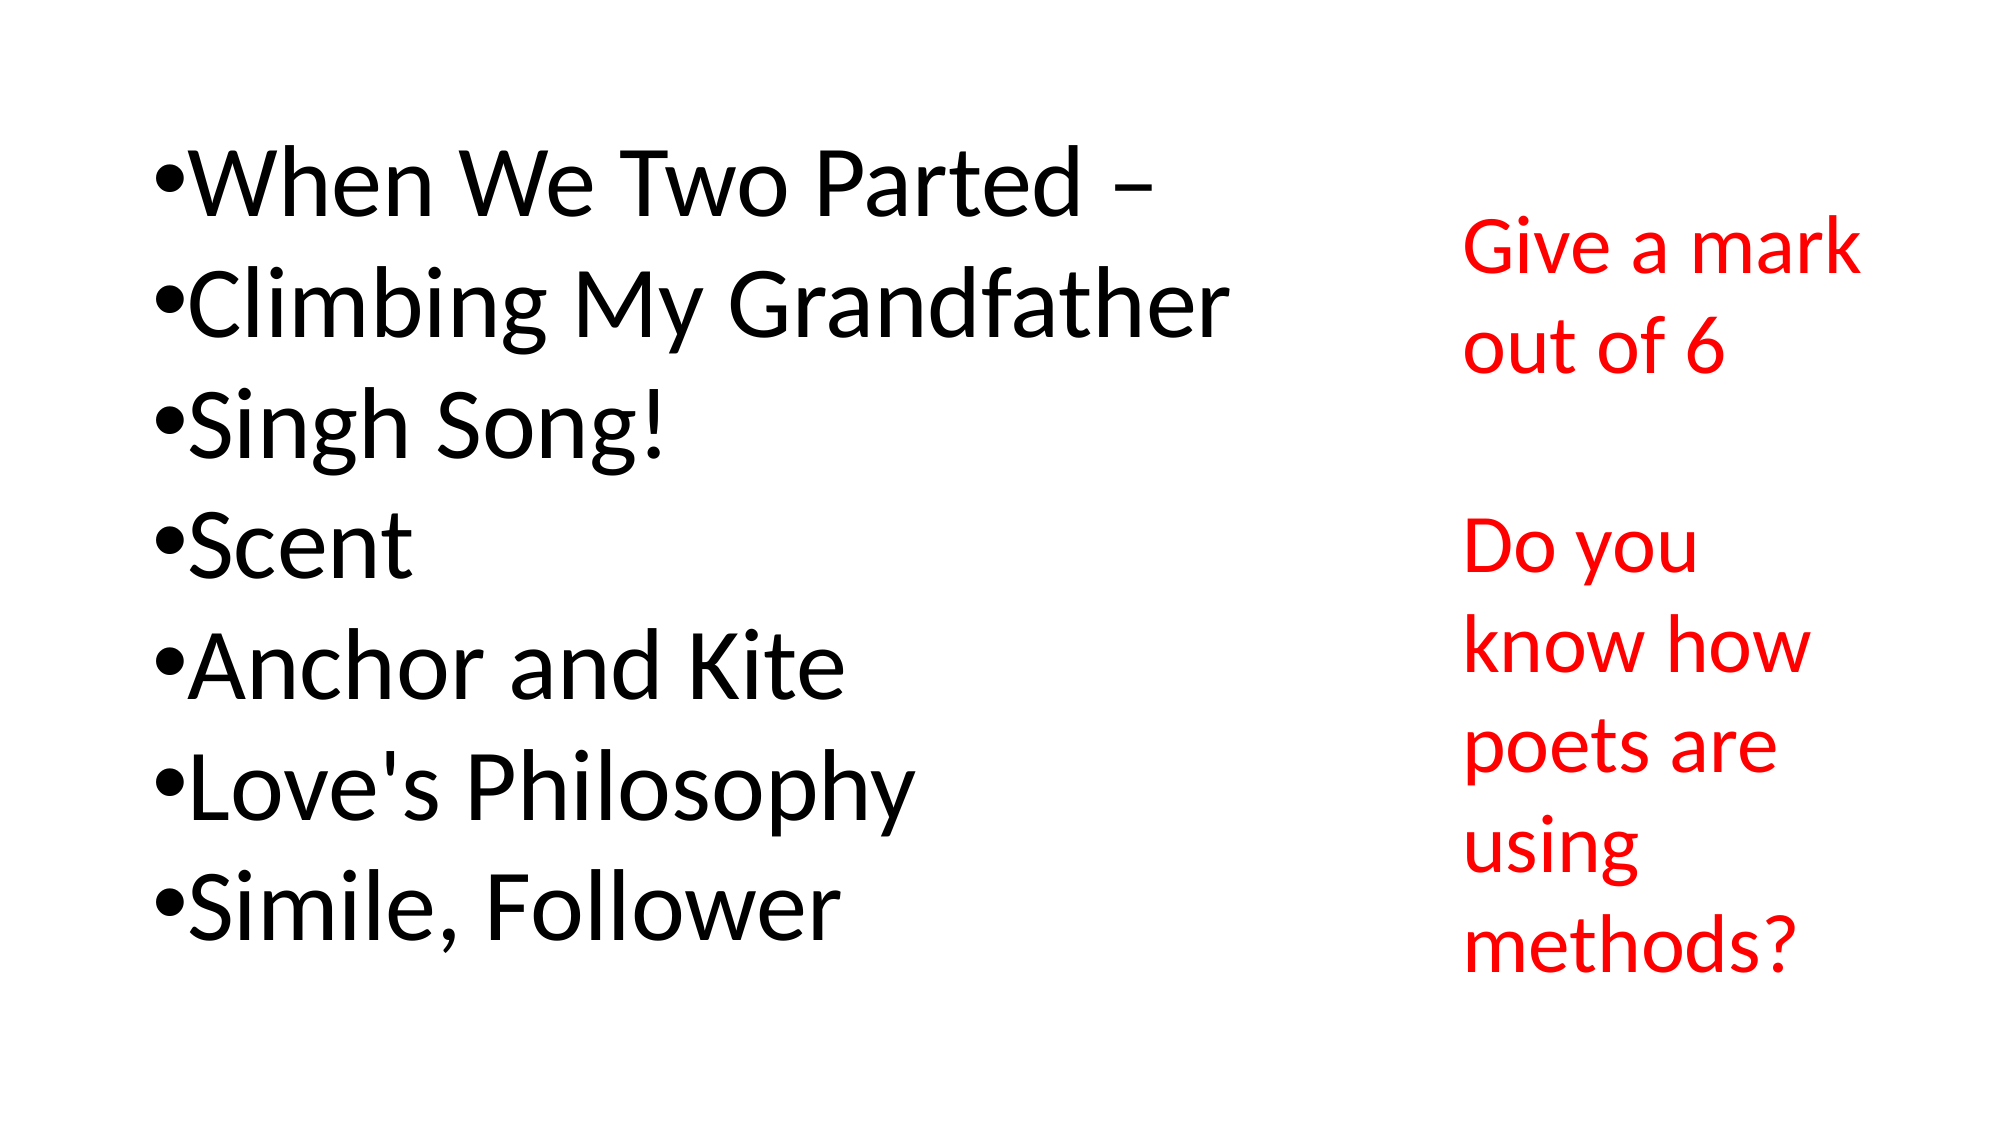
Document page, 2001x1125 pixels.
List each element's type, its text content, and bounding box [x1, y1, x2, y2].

list When We Two Parted – Climbing My Grandfather Singh Song! Scent Anchor and Kite Love's Philosophy Simile, Follower [137, 121, 1265, 1079]
text_box Give a mark out of 6 Do you know how poets are using methods? [1447, 182, 1894, 997]
